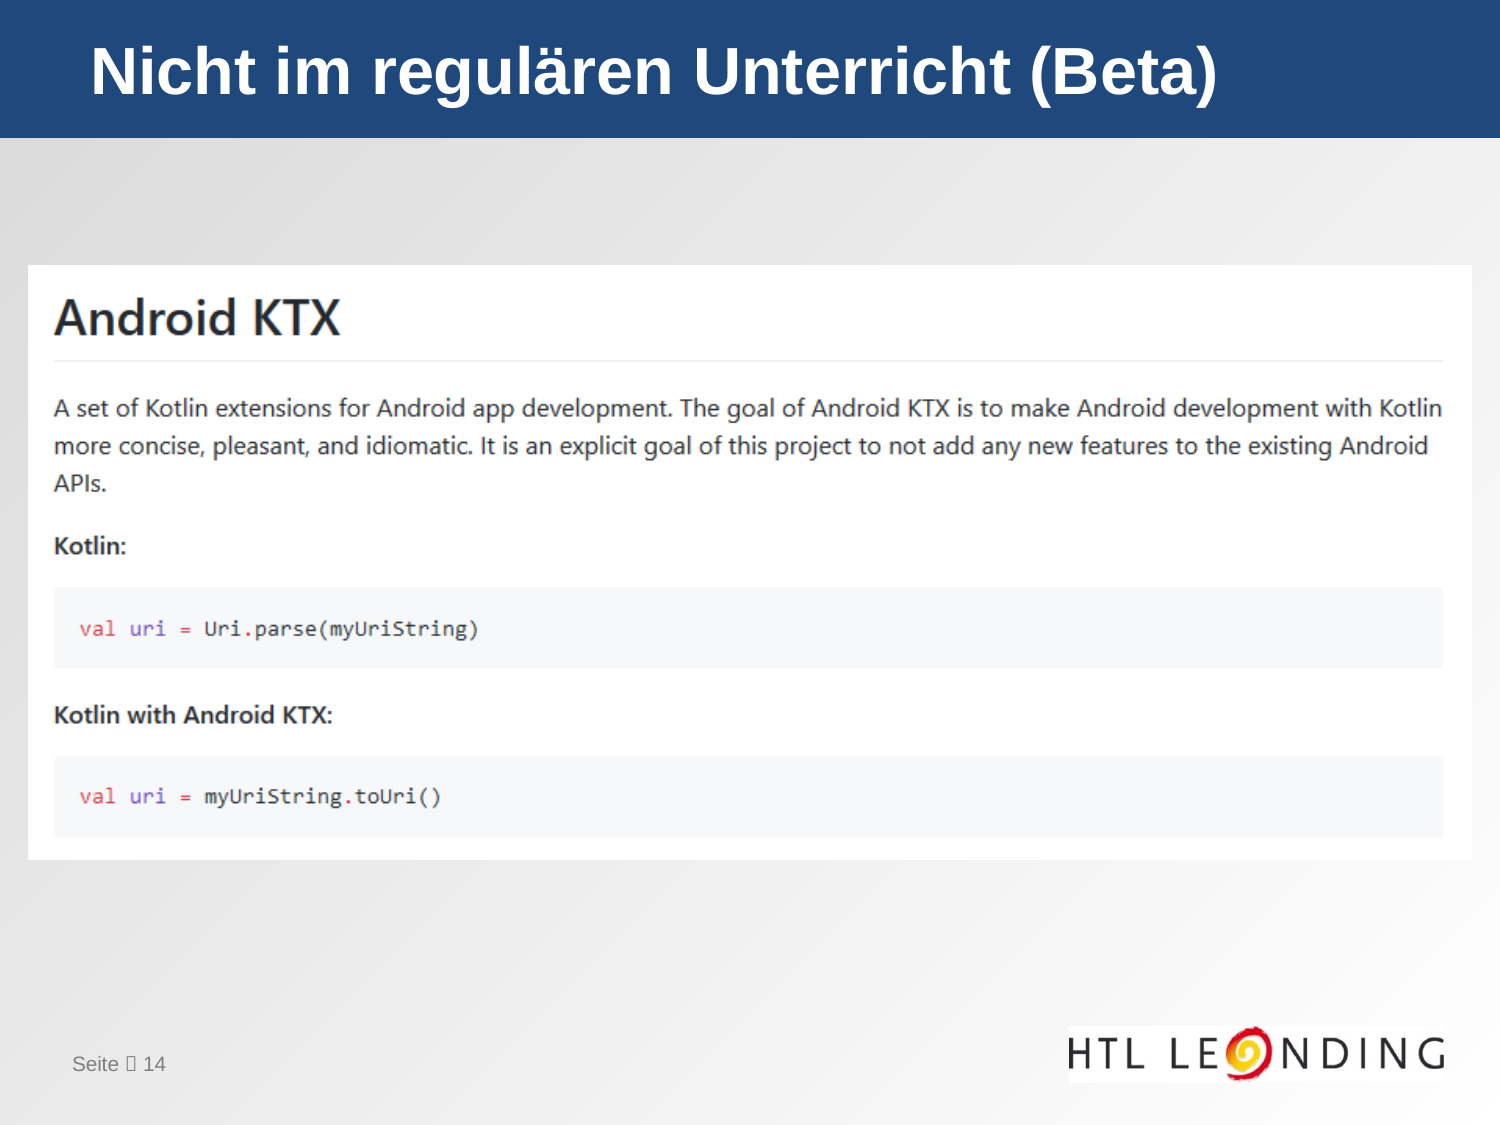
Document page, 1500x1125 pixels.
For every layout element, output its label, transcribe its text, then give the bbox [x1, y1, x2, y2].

picture [28, 265, 1472, 860]
title Nicht im regulären Unterricht (Beta) [75, 20, 1425, 208]
picture [1069, 1026, 1444, 1083]
